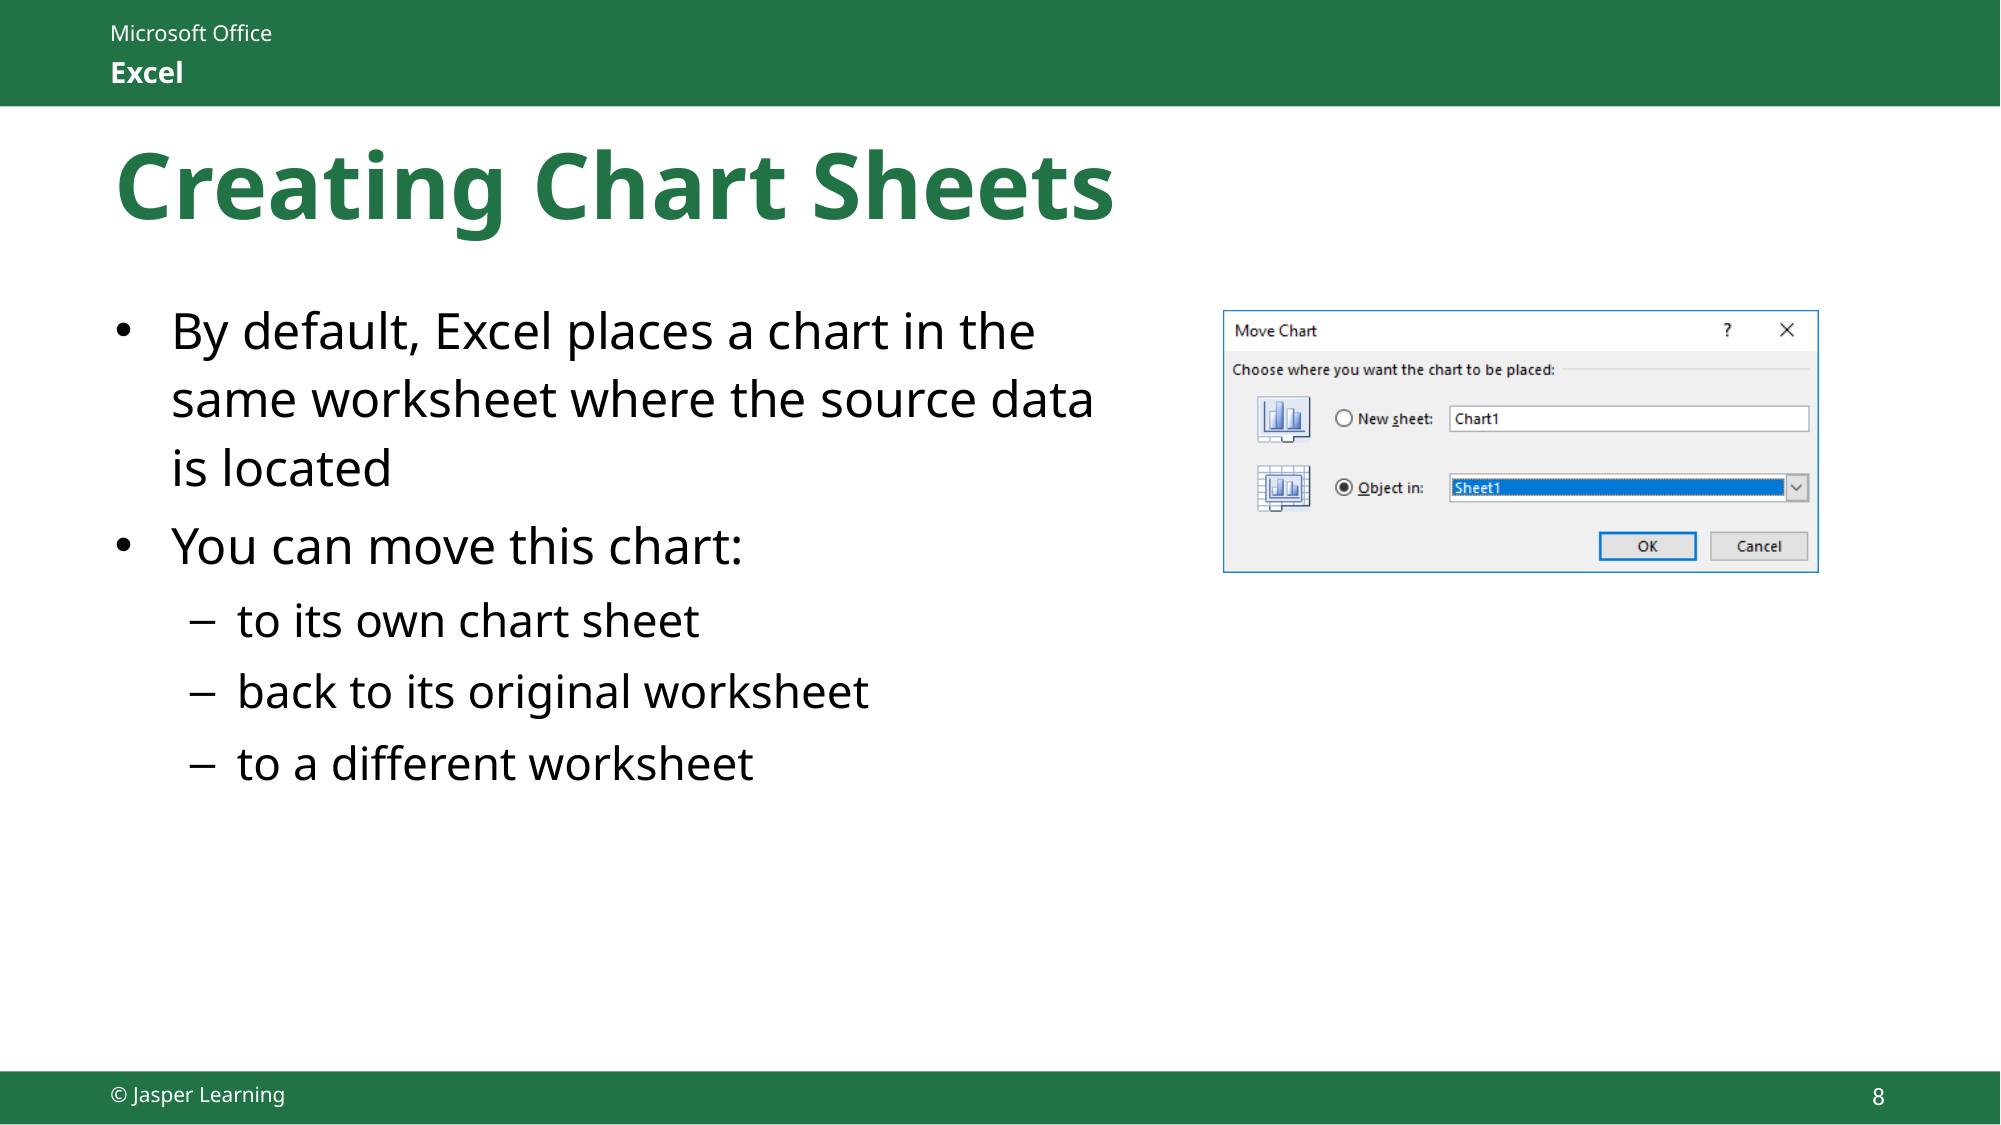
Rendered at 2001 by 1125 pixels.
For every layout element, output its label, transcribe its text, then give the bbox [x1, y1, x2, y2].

title Creating Chart Sheets [99, 118, 1866, 248]
list By default, Excel places a chart in the same worksheet where the source data is located You can move this chart: to its own chart sheet back to its original worksheet to a different worksheet [99, 283, 1158, 1026]
picture [1222, 310, 1819, 573]
slide_number 8 [1433, 1065, 1900, 1125]
footer © Jasper Learning [95, 1065, 729, 1125]
